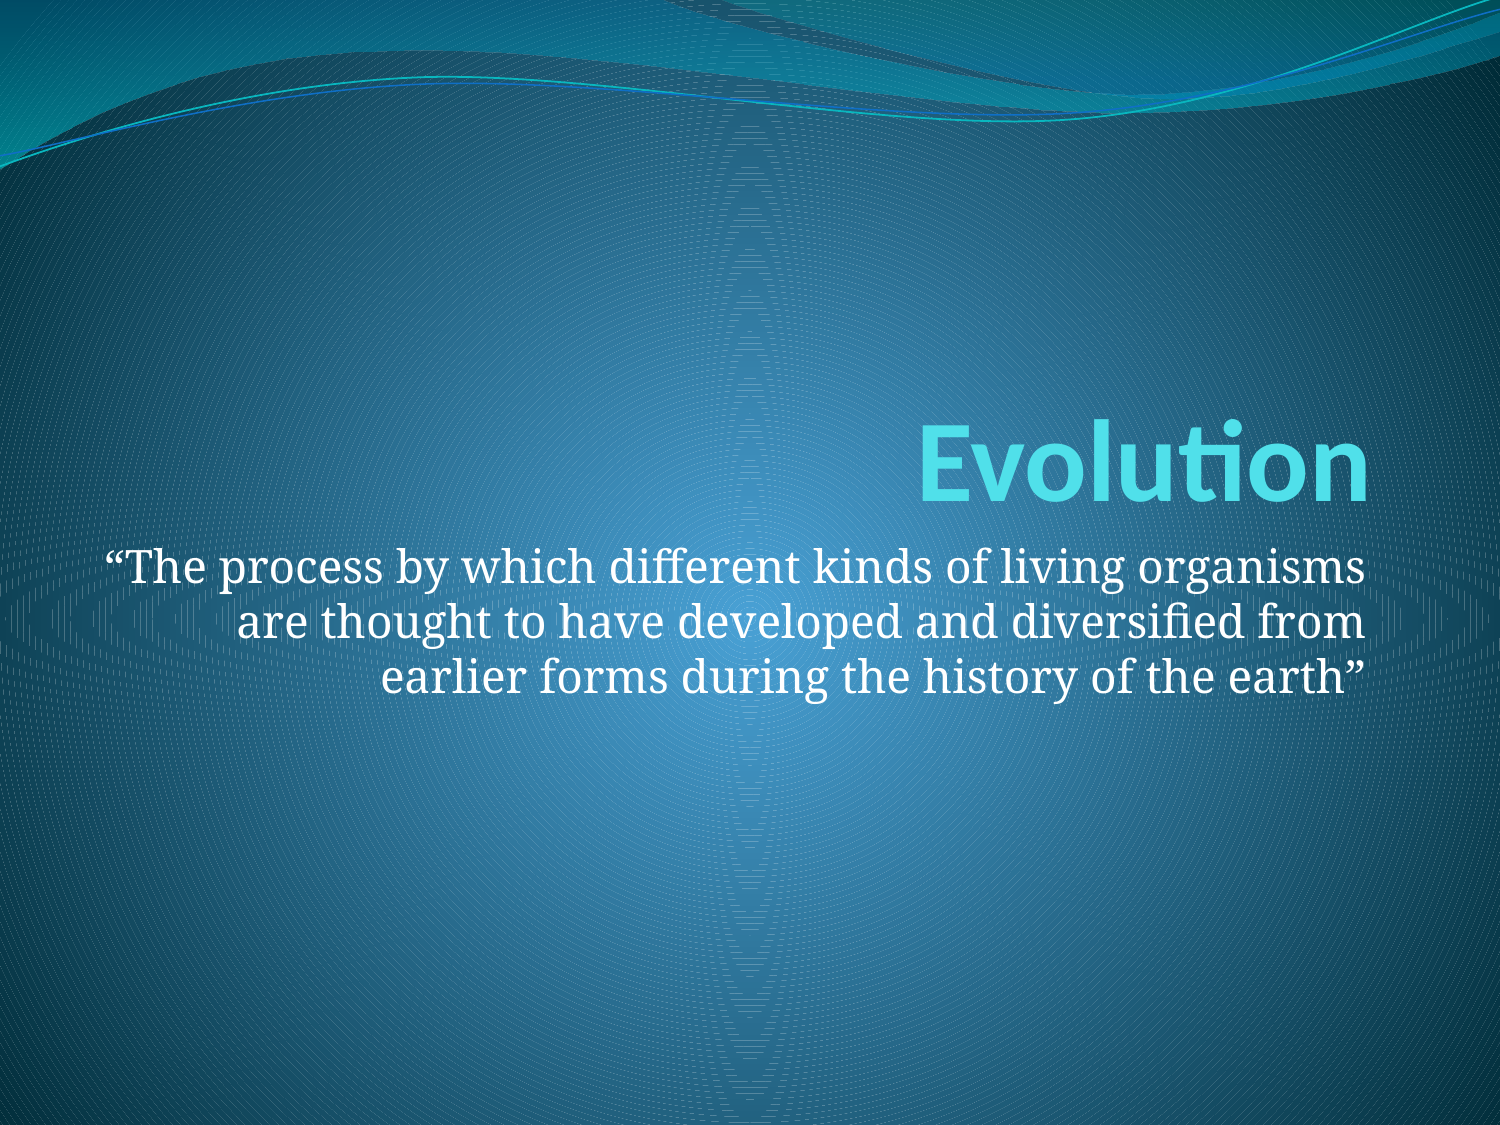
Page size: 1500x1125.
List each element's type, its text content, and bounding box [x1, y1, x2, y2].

title Evolution [87, 224, 1376, 525]
subtitle “The process by which different kinds of living organisms are thought to have developed and diversified from earlier forms during the history of the earth” [87, 529, 1376, 818]
